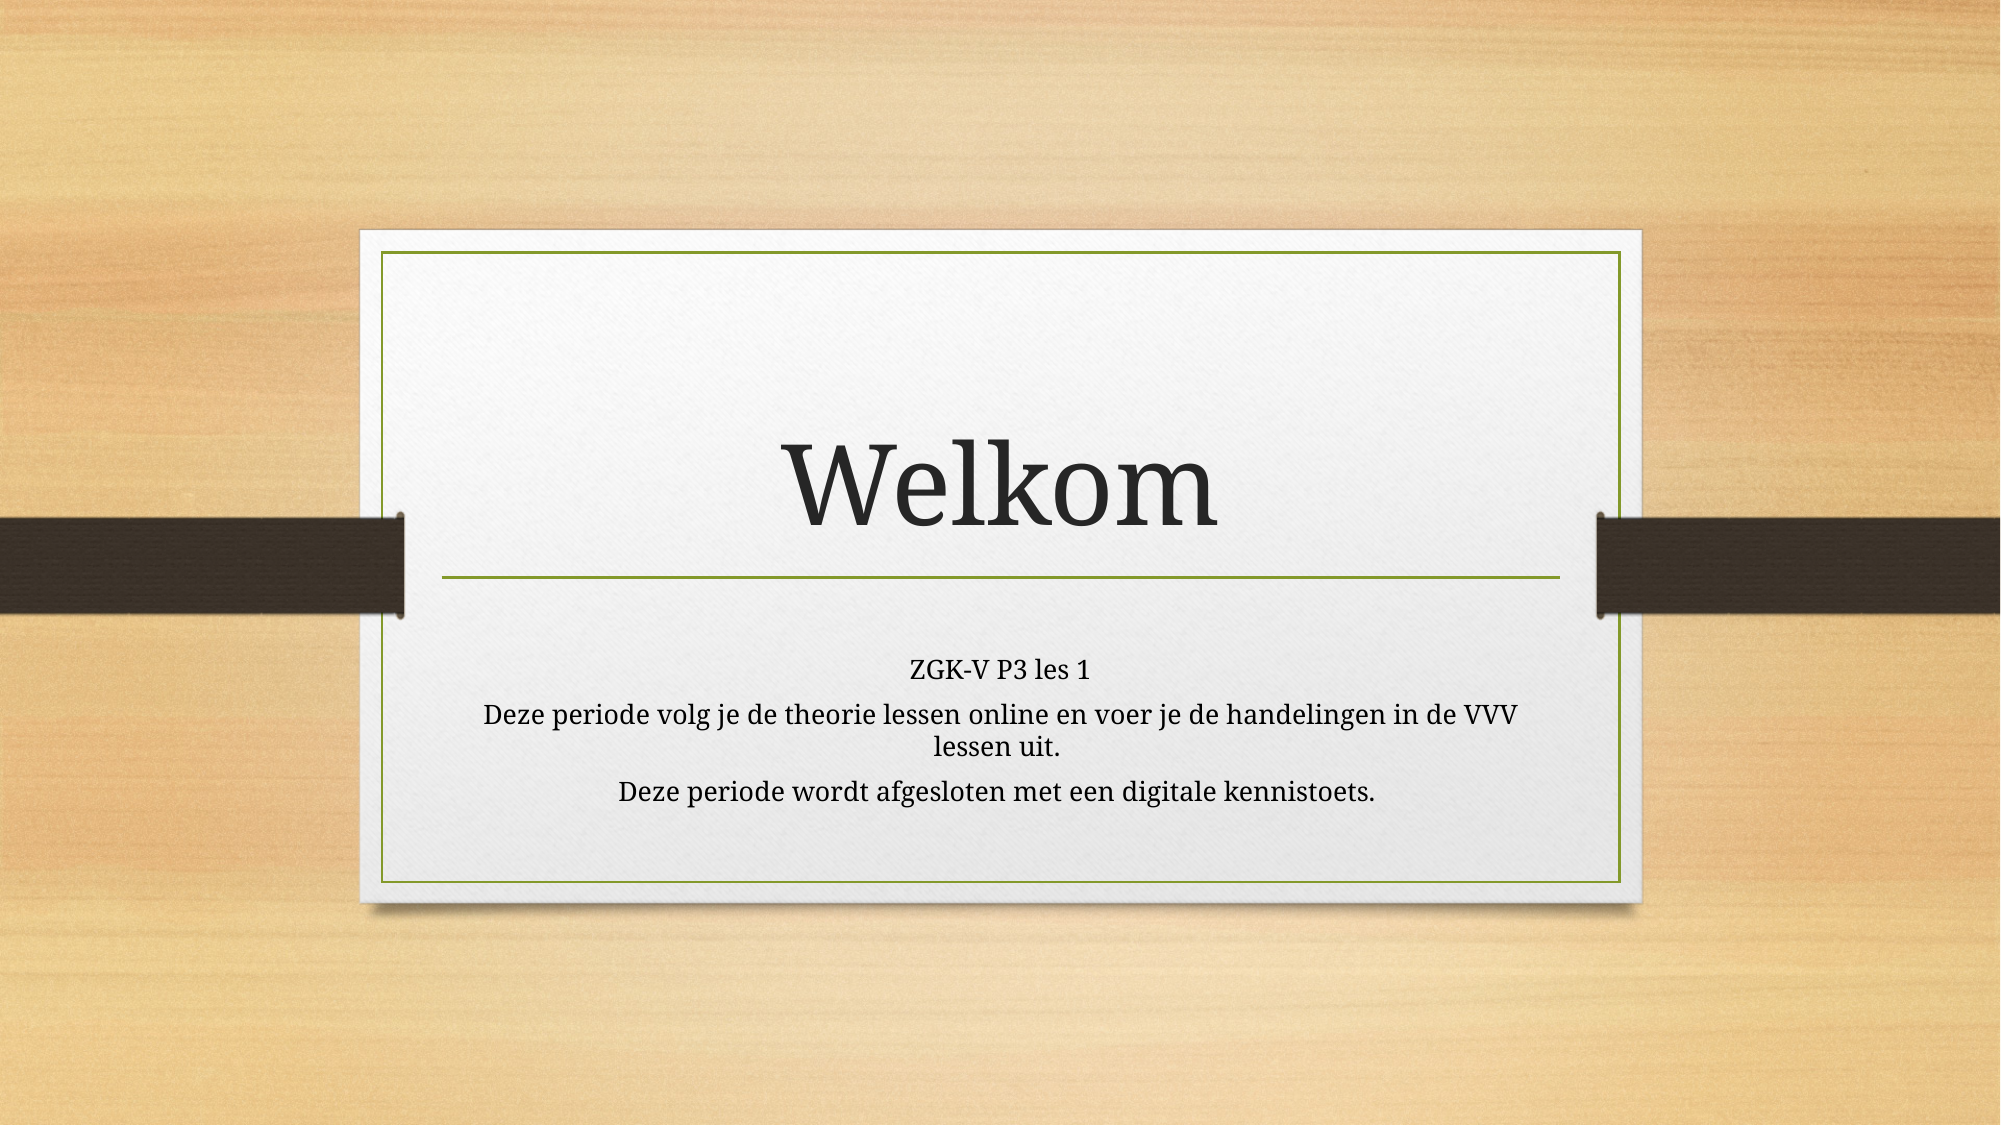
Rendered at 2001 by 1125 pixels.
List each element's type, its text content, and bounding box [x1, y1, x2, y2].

title Welkom [441, 306, 1560, 556]
subtitle ZGK-V P3 les 1 Deze periode volg je de theorie lessen online en voer je de handelingen in de VVV lessen uit. Deze periode wordt afgesloten met een digitale kennistoets. [441, 600, 1560, 817]
picture [0, 0, 2001, 1125]
